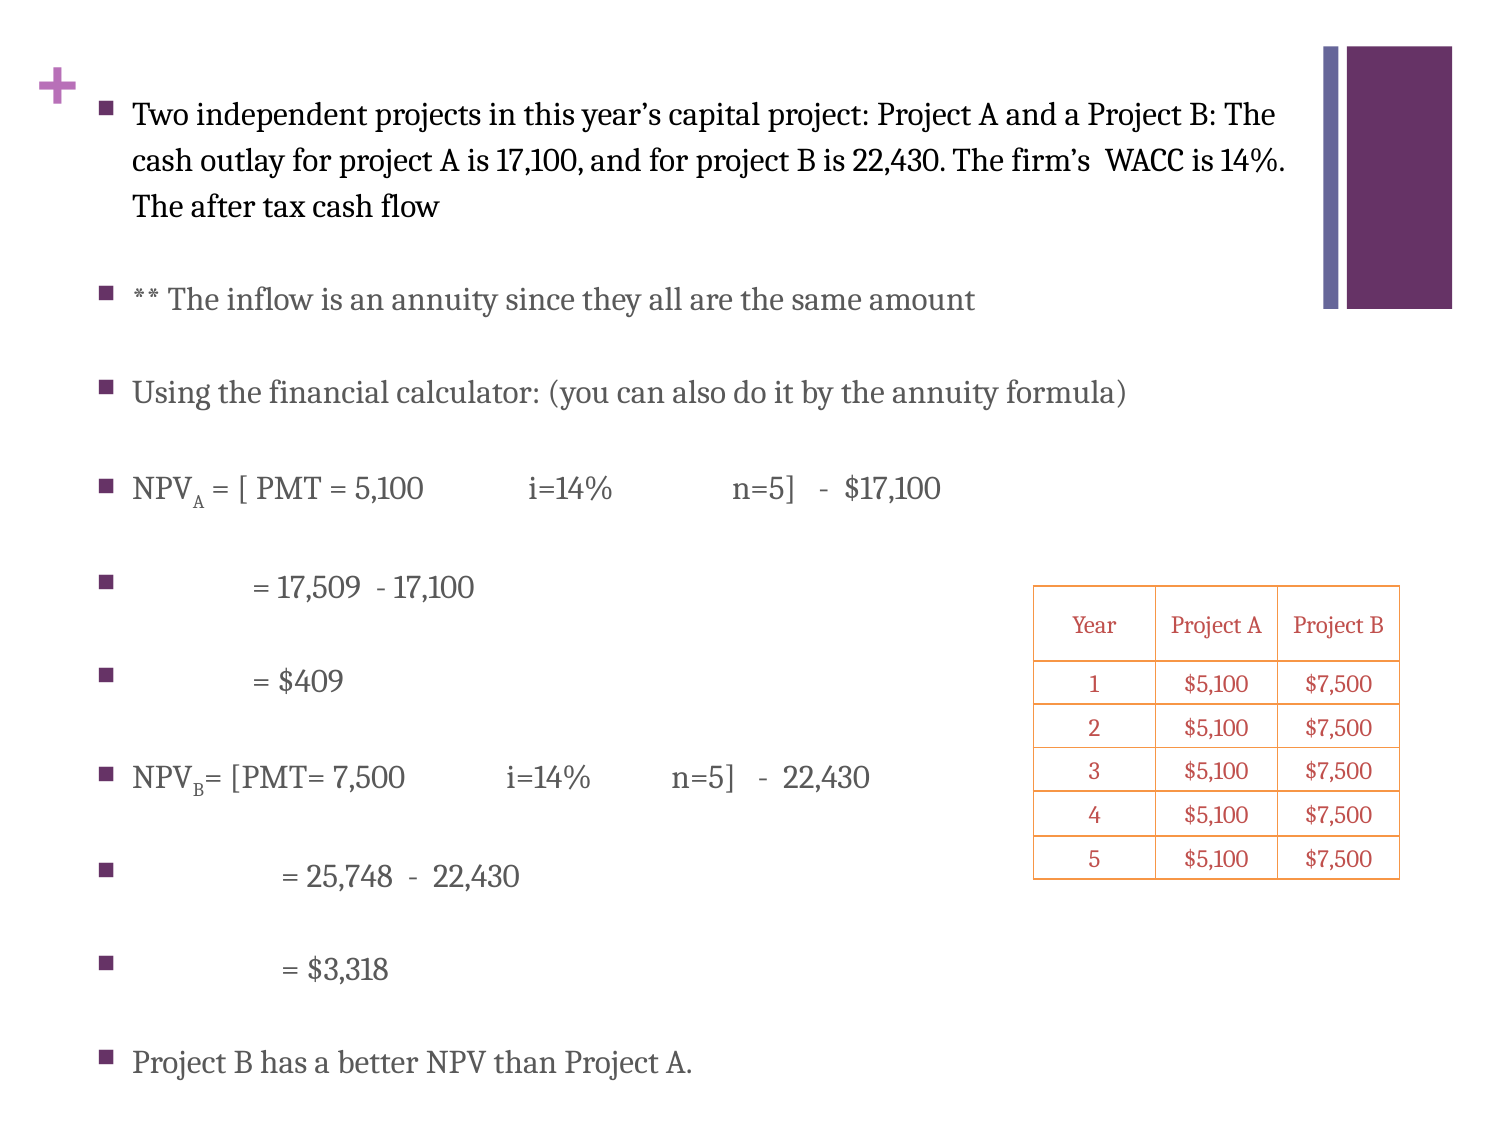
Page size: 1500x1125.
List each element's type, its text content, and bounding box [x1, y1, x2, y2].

table_cell $7,500 [1278, 705, 1399, 747]
table_cell $7,500 [1278, 837, 1399, 878]
table_header Project A [1156, 587, 1277, 660]
list Two independent projects in this year’s capital project: Project A and a Project B: The cash outlay for project A is 17,100, and for project B is 22,430. The firm’s WACC is 14%. The after tax cash flow ** The inflow is an annuity since they all are the same amount Using the financial calculator: (you can also do it by the annuity formula) NPVA = [ PMT = 5,100 i=14% n=5] - $17,100 = 17,509 - 17,100 = $409 NPVB= [PMT= 7,500 i=14% n=5] - 22,430 = 25,748 - 22,430 = $3,318 Project B has a better NPV than Project A. [81, 78, 1322, 1094]
table_cell $5,100 [1156, 748, 1277, 790]
table_cell 5 [1034, 837, 1155, 878]
table_cell $5,100 [1156, 705, 1277, 747]
table_header Year [1034, 587, 1155, 660]
table_header Project B [1278, 587, 1399, 660]
table_cell 2 [1034, 705, 1155, 747]
table_cell $7,500 [1278, 792, 1399, 835]
table_cell 1 [1034, 662, 1155, 703]
table_cell $7,500 [1278, 748, 1399, 790]
table_cell $5,100 [1156, 662, 1277, 703]
table_cell $5,100 [1156, 792, 1277, 835]
table_cell $7,500 [1278, 662, 1399, 703]
table_cell $5,100 [1156, 837, 1277, 878]
table_cell 3 [1034, 748, 1155, 790]
table_cell 4 [1034, 792, 1155, 835]
